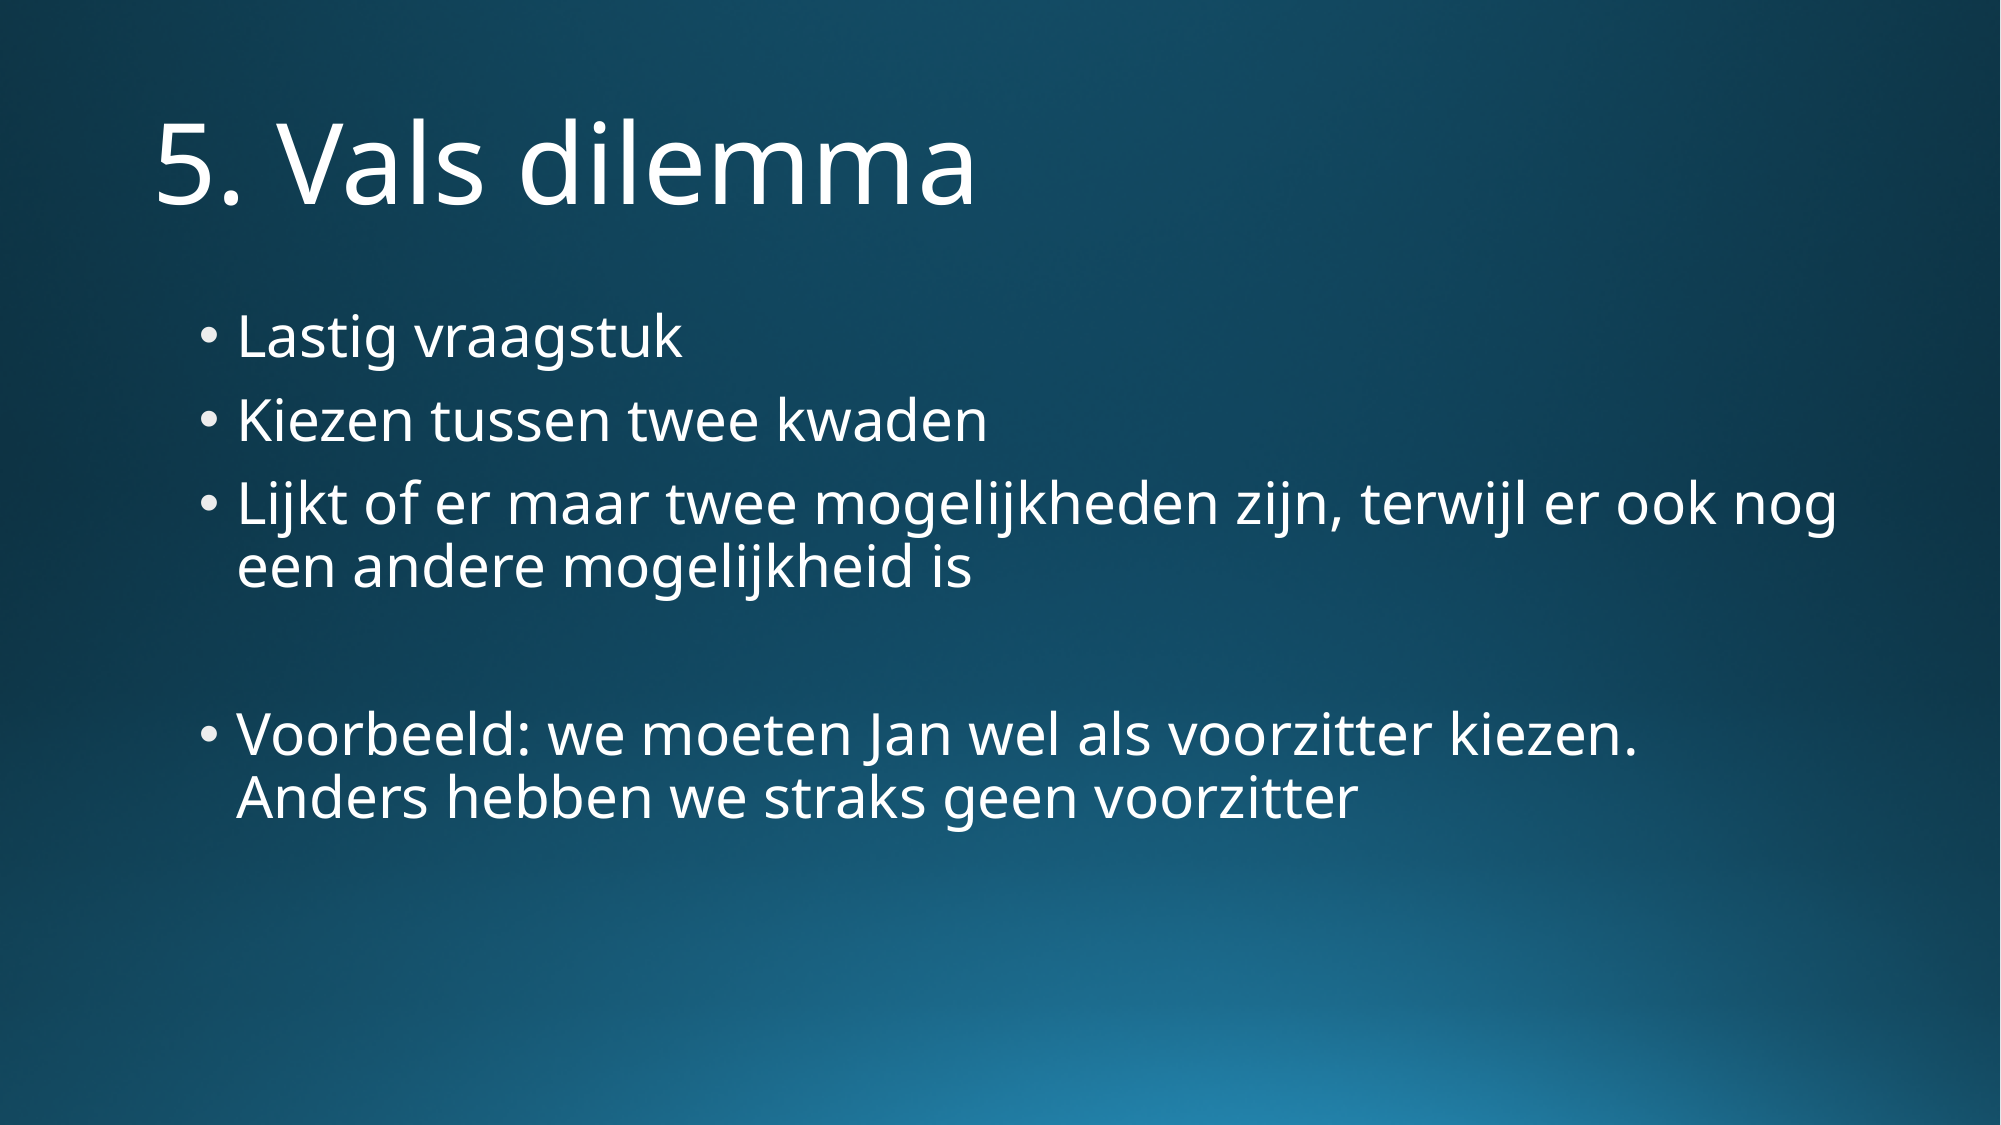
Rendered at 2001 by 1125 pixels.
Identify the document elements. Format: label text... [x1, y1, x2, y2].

list Lastig vraagstuk Kiezen tussen twee kwaden Lijkt of er maar twee mogelijkheden zijn, terwijl er ook nog een andere mogelijkheid is Voorbeeld: we moeten Jan wel als voorzitter kiezen. Anders hebben we straks geen voorzitter [183, 299, 1863, 1014]
picture [0, 0, 2001, 1125]
title 5. Vals dilemma [137, 59, 1863, 278]
